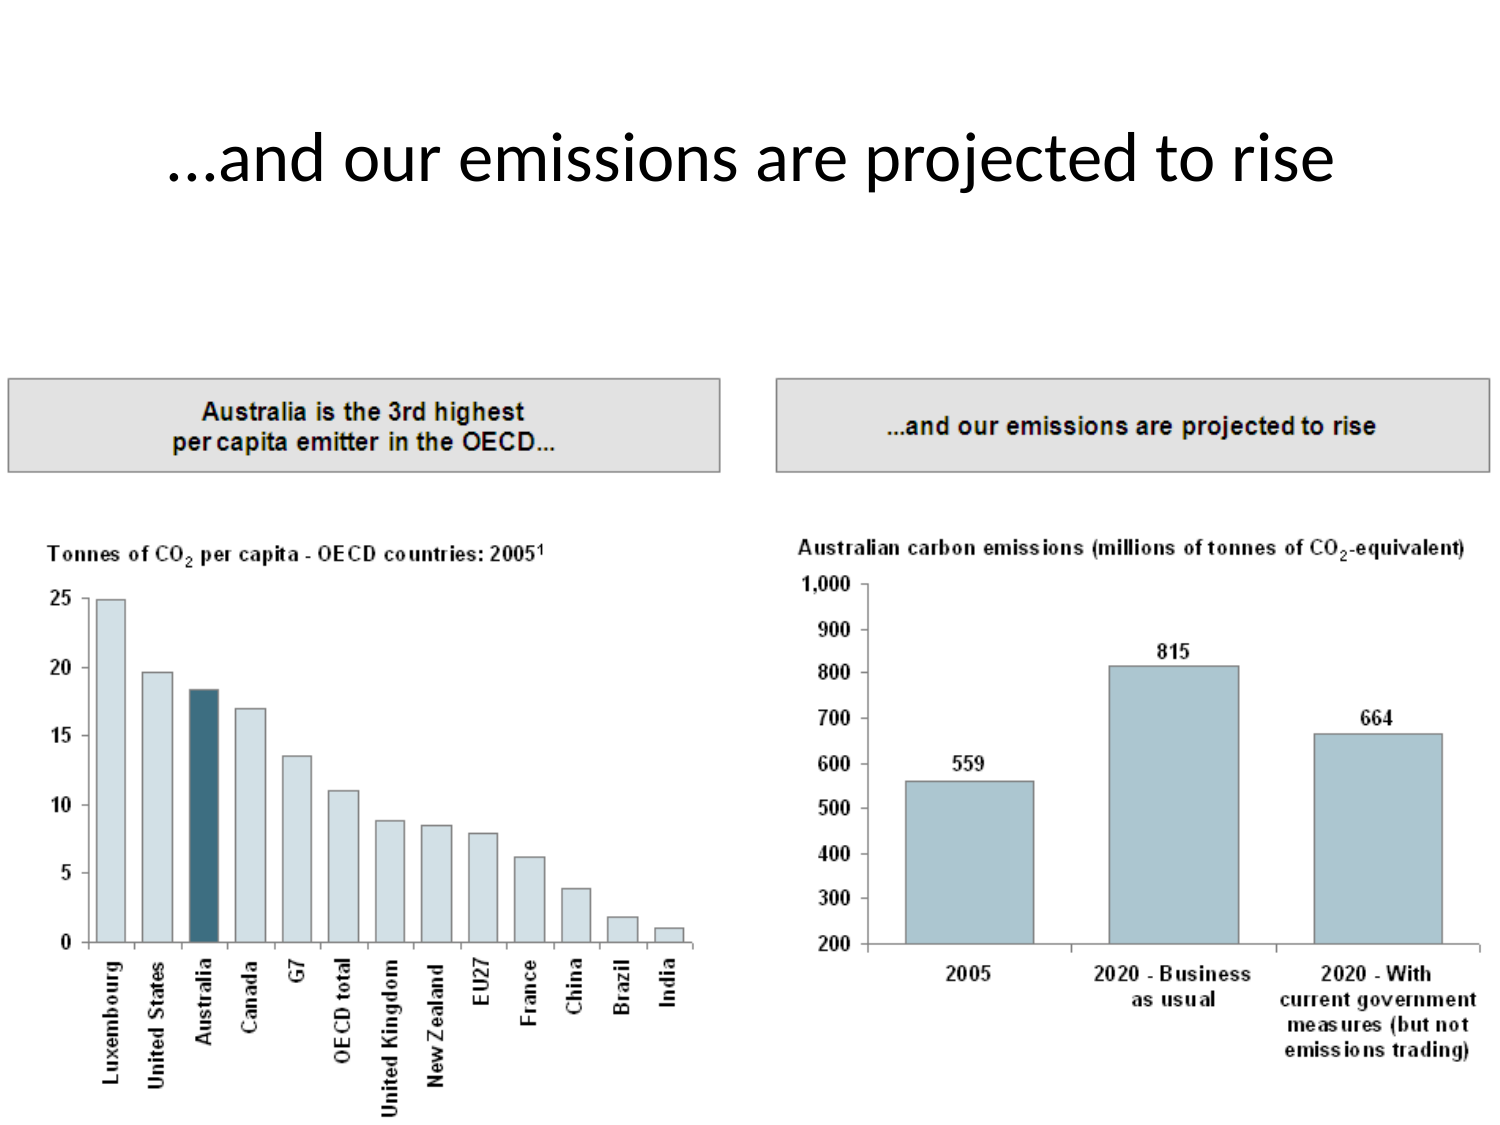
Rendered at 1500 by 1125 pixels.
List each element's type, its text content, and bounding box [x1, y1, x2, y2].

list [0, 372, 1500, 1125]
title ...and our emissions are projected to rise [76, 101, 1427, 290]
